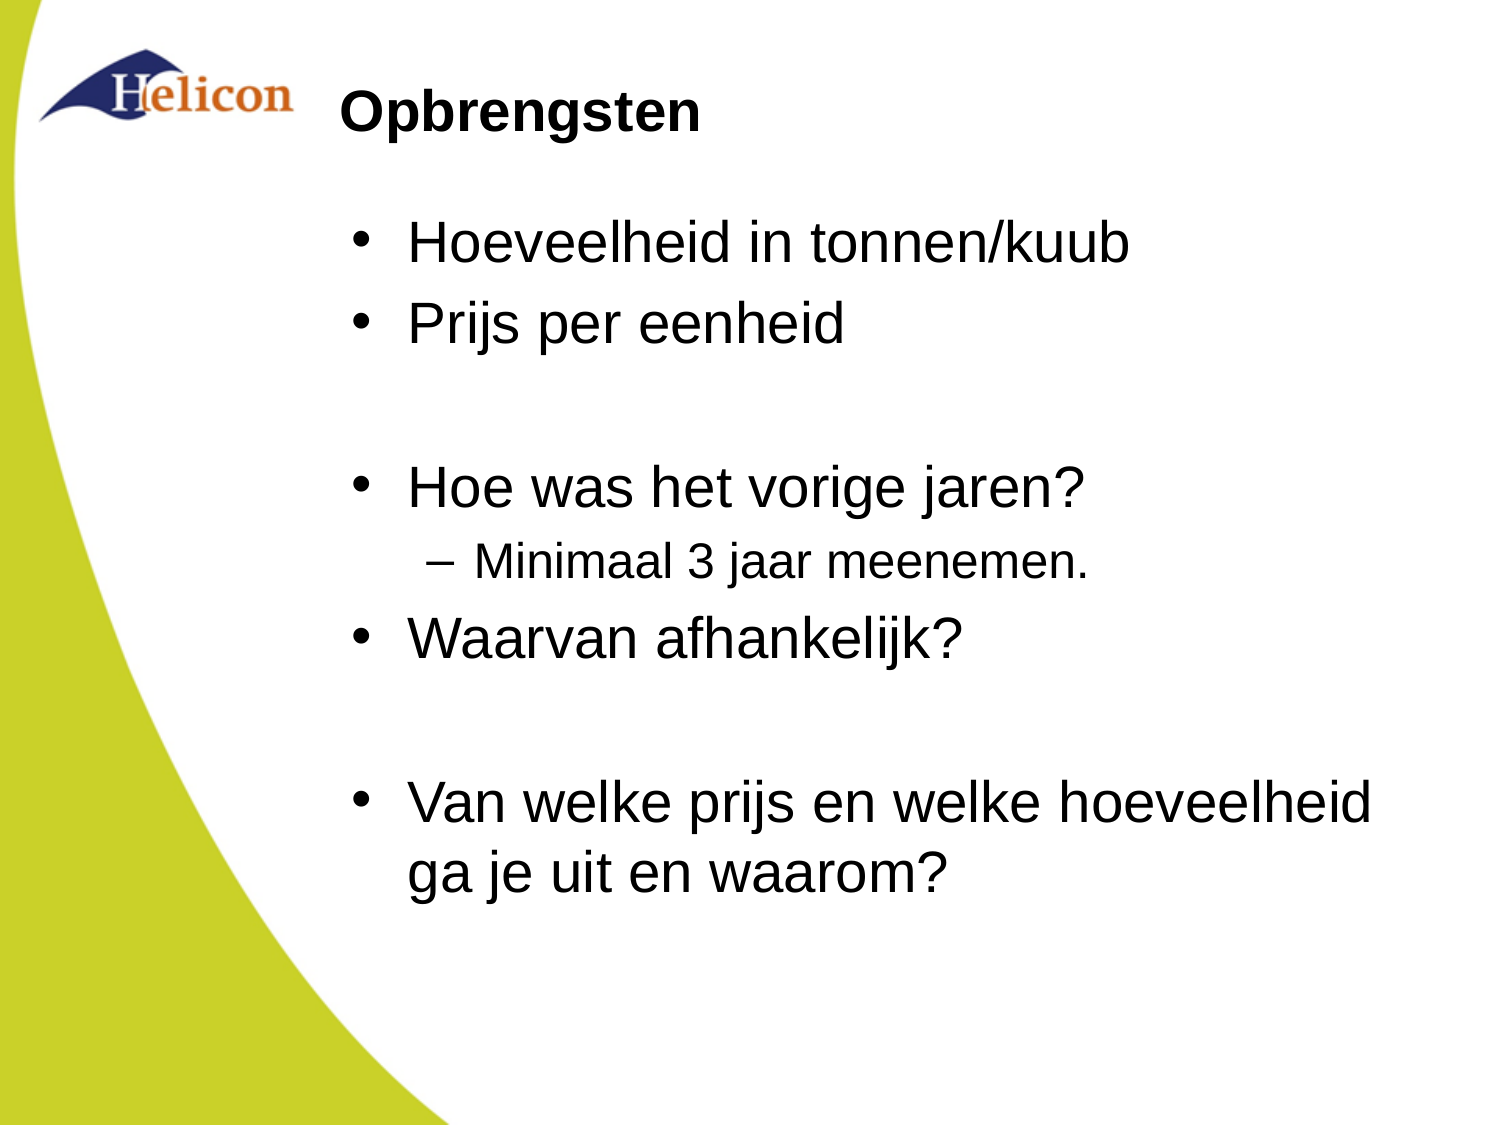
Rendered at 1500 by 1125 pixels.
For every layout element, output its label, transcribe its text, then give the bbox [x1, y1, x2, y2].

title Opbrengsten [324, 54, 1415, 161]
picture [0, 0, 1500, 1125]
list Hoeveelheid in tonnen/kuub Prijs per eenheid Hoe was het vorige jaren? Minimaal 3 jaar meenemen. Waarvan afhankelijk? Van welke prijs en welke hoeveelheid ga je uit en waarom? [336, 196, 1425, 1005]
